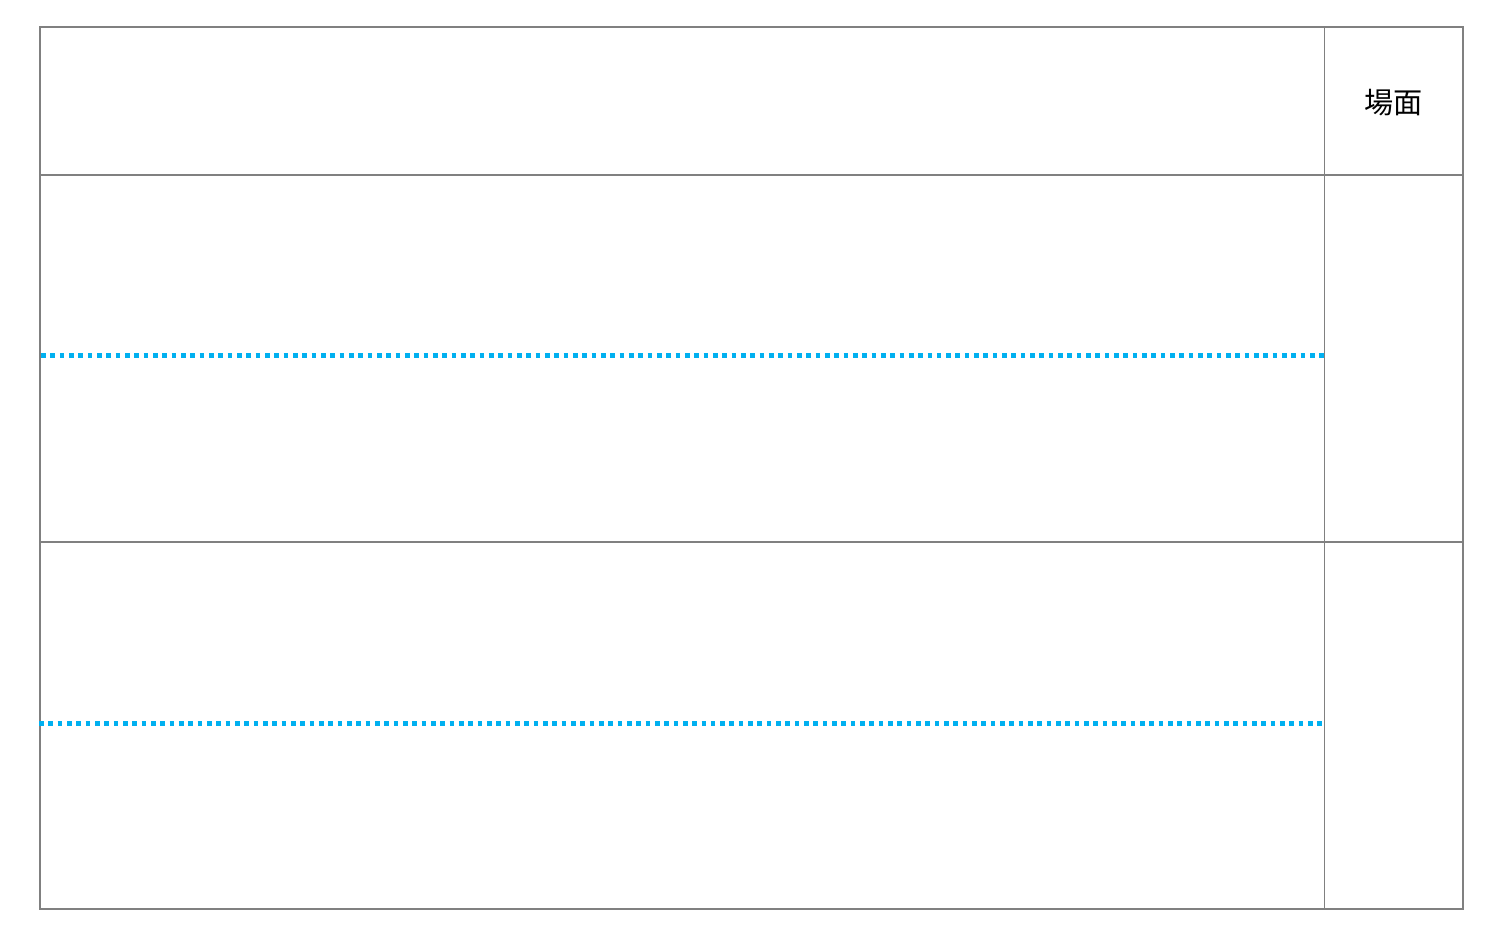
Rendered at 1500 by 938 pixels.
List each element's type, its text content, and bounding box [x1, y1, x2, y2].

table_cell [1325, 543, 1462, 908]
table_cell [41, 176, 1324, 355]
table_cell [1325, 176, 1462, 541]
table_cell [41, 356, 1324, 541]
table_cell [41, 543, 1324, 908]
table_header [41, 28, 1324, 174]
table_header 場面 [1325, 28, 1462, 174]
